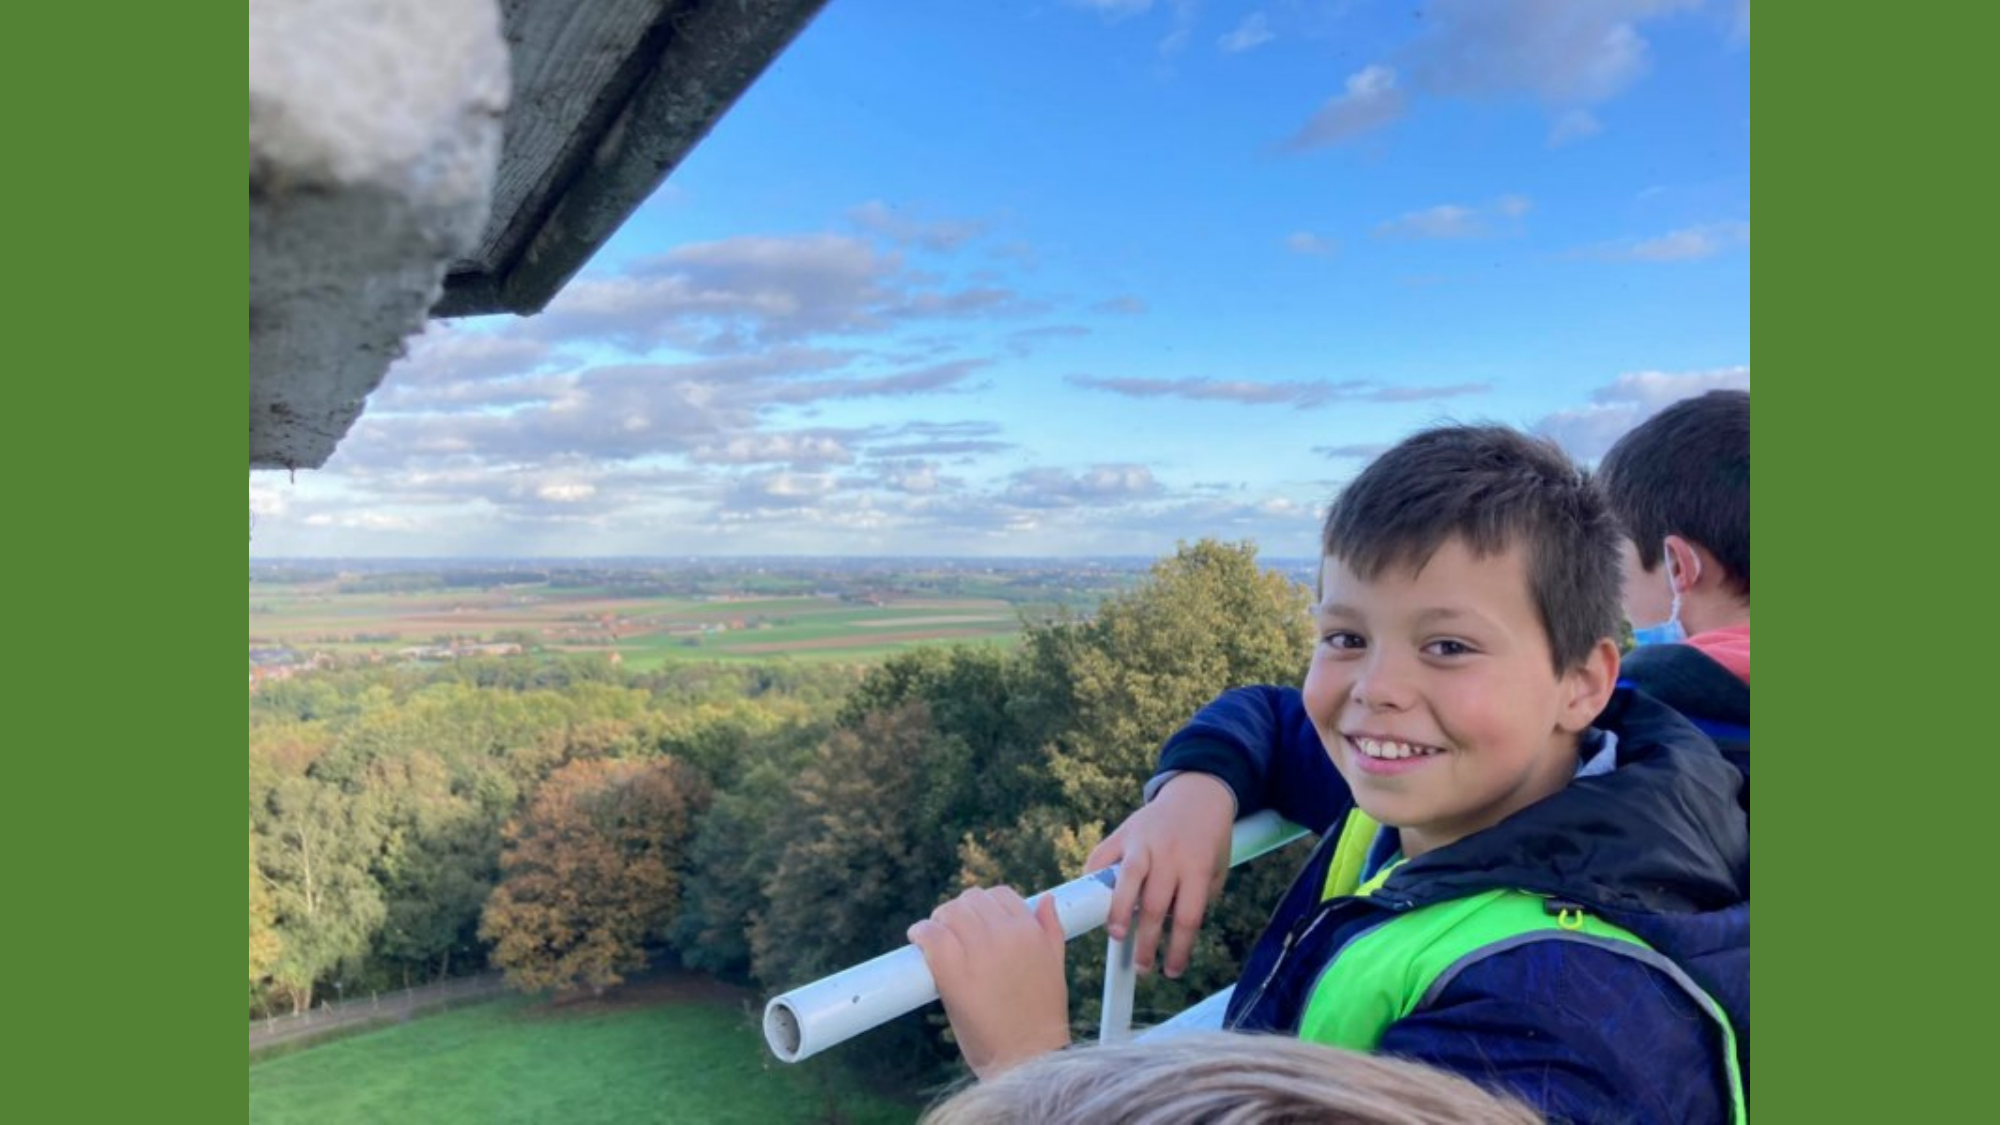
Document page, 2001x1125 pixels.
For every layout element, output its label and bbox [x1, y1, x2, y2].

picture [249, 0, 1750, 1125]
